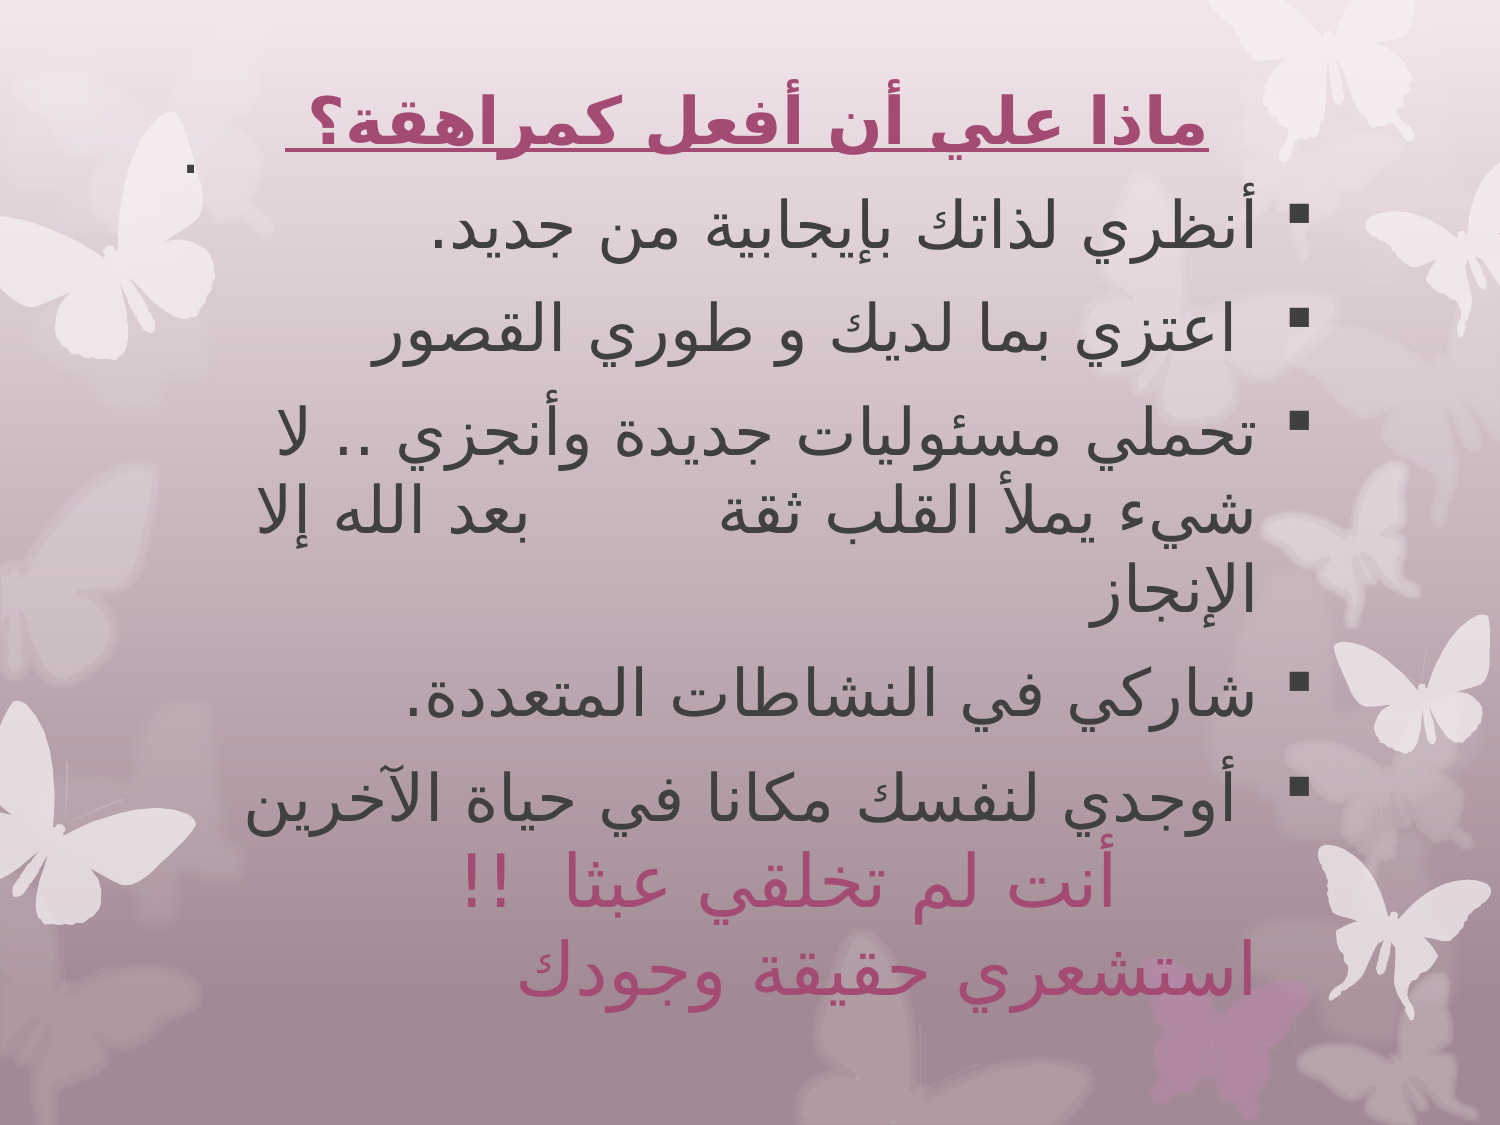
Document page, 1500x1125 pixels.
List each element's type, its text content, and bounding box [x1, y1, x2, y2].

list ماذا علي أن أفعل كمراهقة؟ أنظري لذاتك بإيجابية من جديد. اعتزي بما لديك و طوري القصور تحملي مسئوليات جديدة وأنجزي .. لا شيء يملأ القلب ثقة بعد الله إلا الإنجاز شاركي في النشاطات المتعددة. أوجدي لنفسك مكانا في حياة الآخرين أنت لم تخلقي عبثا !! استشعري حقيقة وجودك [165, 66, 1329, 1024]
title . [1329, 110, 1335, 263]
